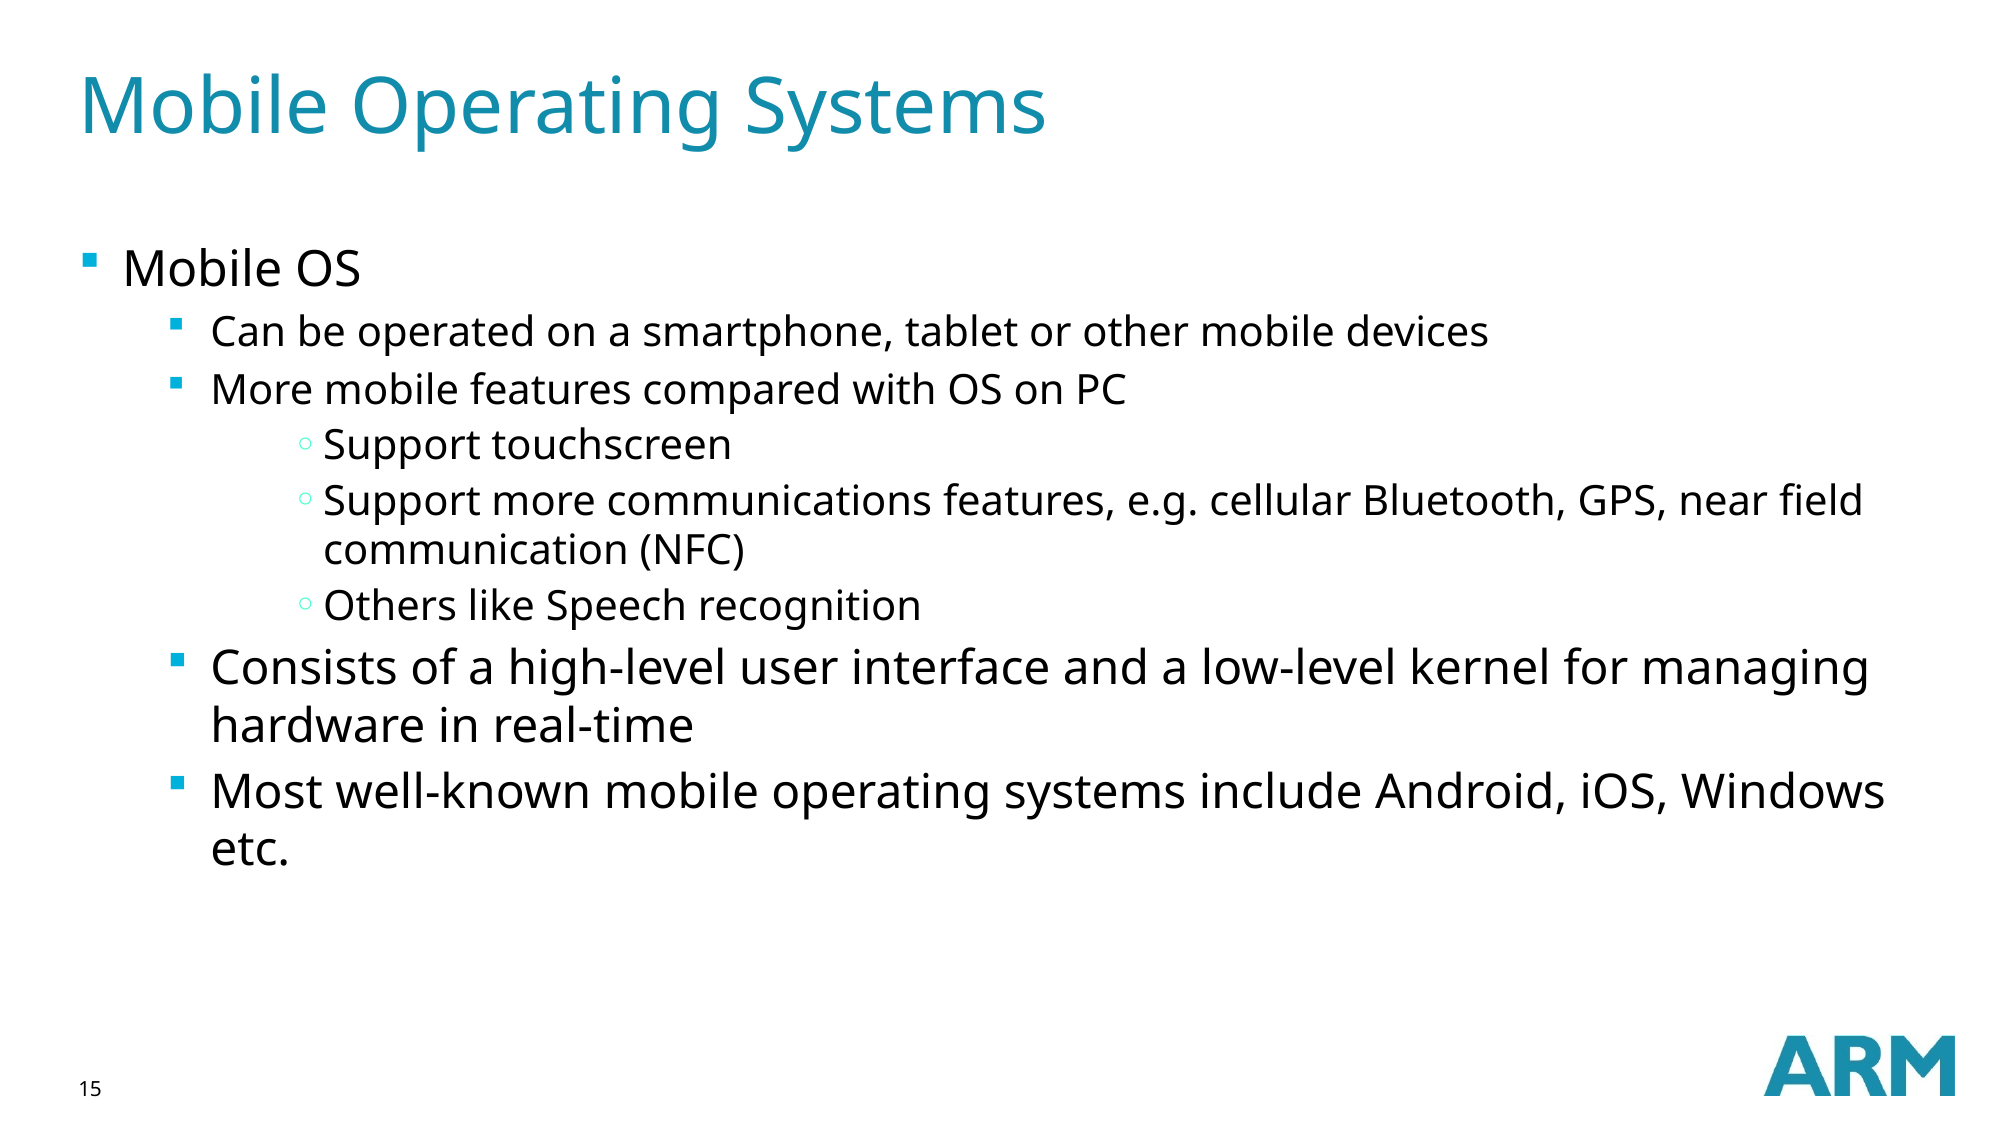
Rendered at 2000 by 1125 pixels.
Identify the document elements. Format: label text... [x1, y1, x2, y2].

title Mobile Operating Systems [78, 55, 1910, 150]
list Mobile OS Can be operated on a smartphone, tablet or other mobile devices More mobile features compared with OS on PC Support touchscreen Support more communications features, e.g. cellular Bluetooth, GPS, near field communication (NFC) Others like Speech recognition Consists of a high-level user interface and a low-level kernel for managing hardware in real-time Most well-known mobile operating systems include Android, iOS, Windows etc. [78, 236, 1909, 1004]
picture [1763, 1035, 1955, 1096]
